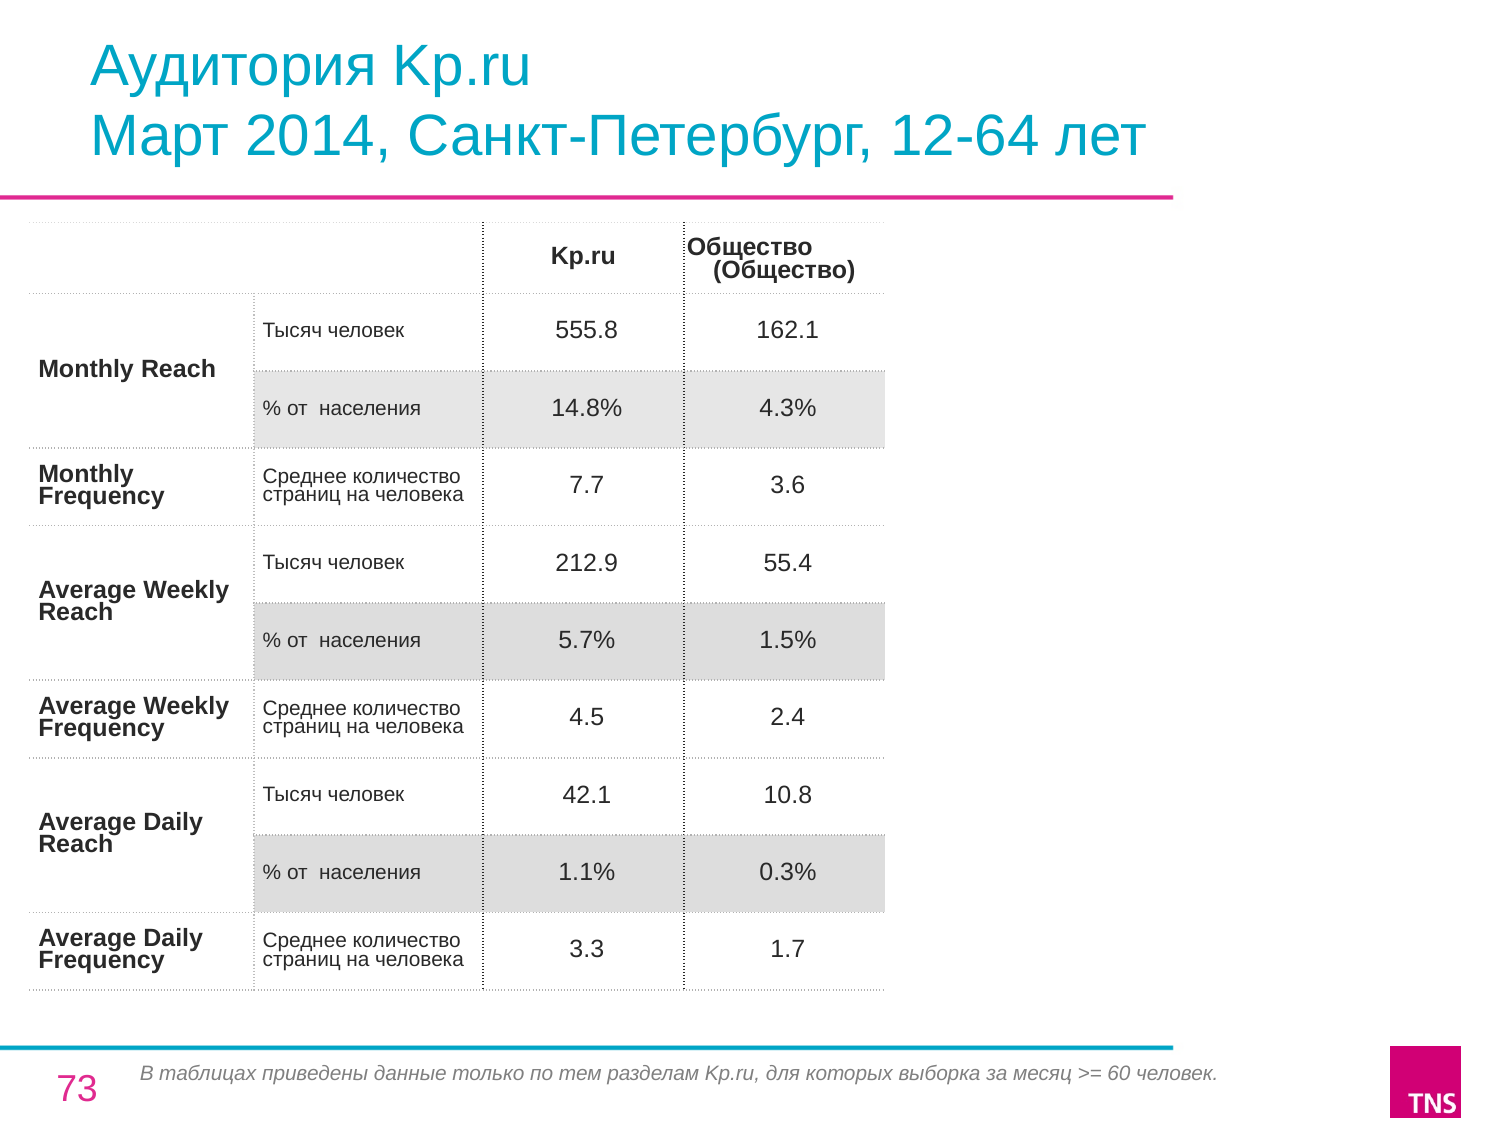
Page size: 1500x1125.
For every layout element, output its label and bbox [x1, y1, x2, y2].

table_cell [29, 294, 885, 990]
picture [0, 0, 1500, 1125]
title [74, 8, 1476, 187]
table_header [29, 223, 885, 294]
text_box [124, 1052, 1463, 1092]
slide_number [40, 1055, 392, 1125]
